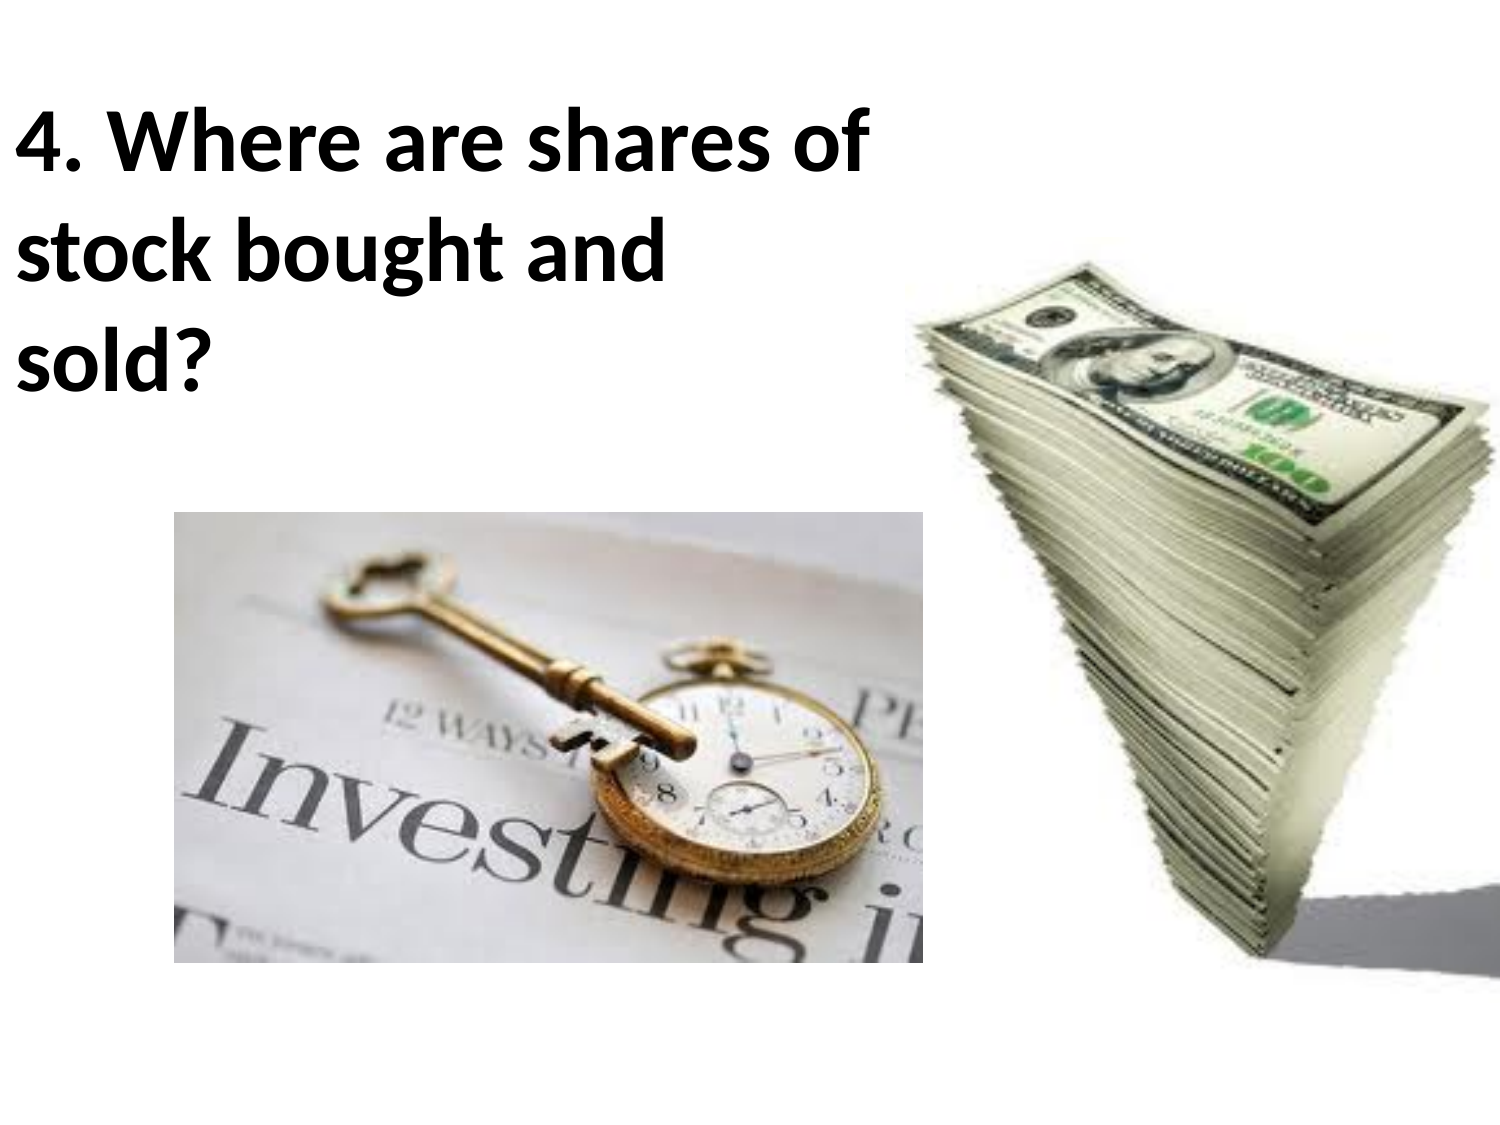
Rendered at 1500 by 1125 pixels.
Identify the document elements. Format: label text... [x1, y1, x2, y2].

title 4. Where are shares of stock bought and sold? [0, 24, 905, 1125]
picture [174, 237, 1500, 1003]
